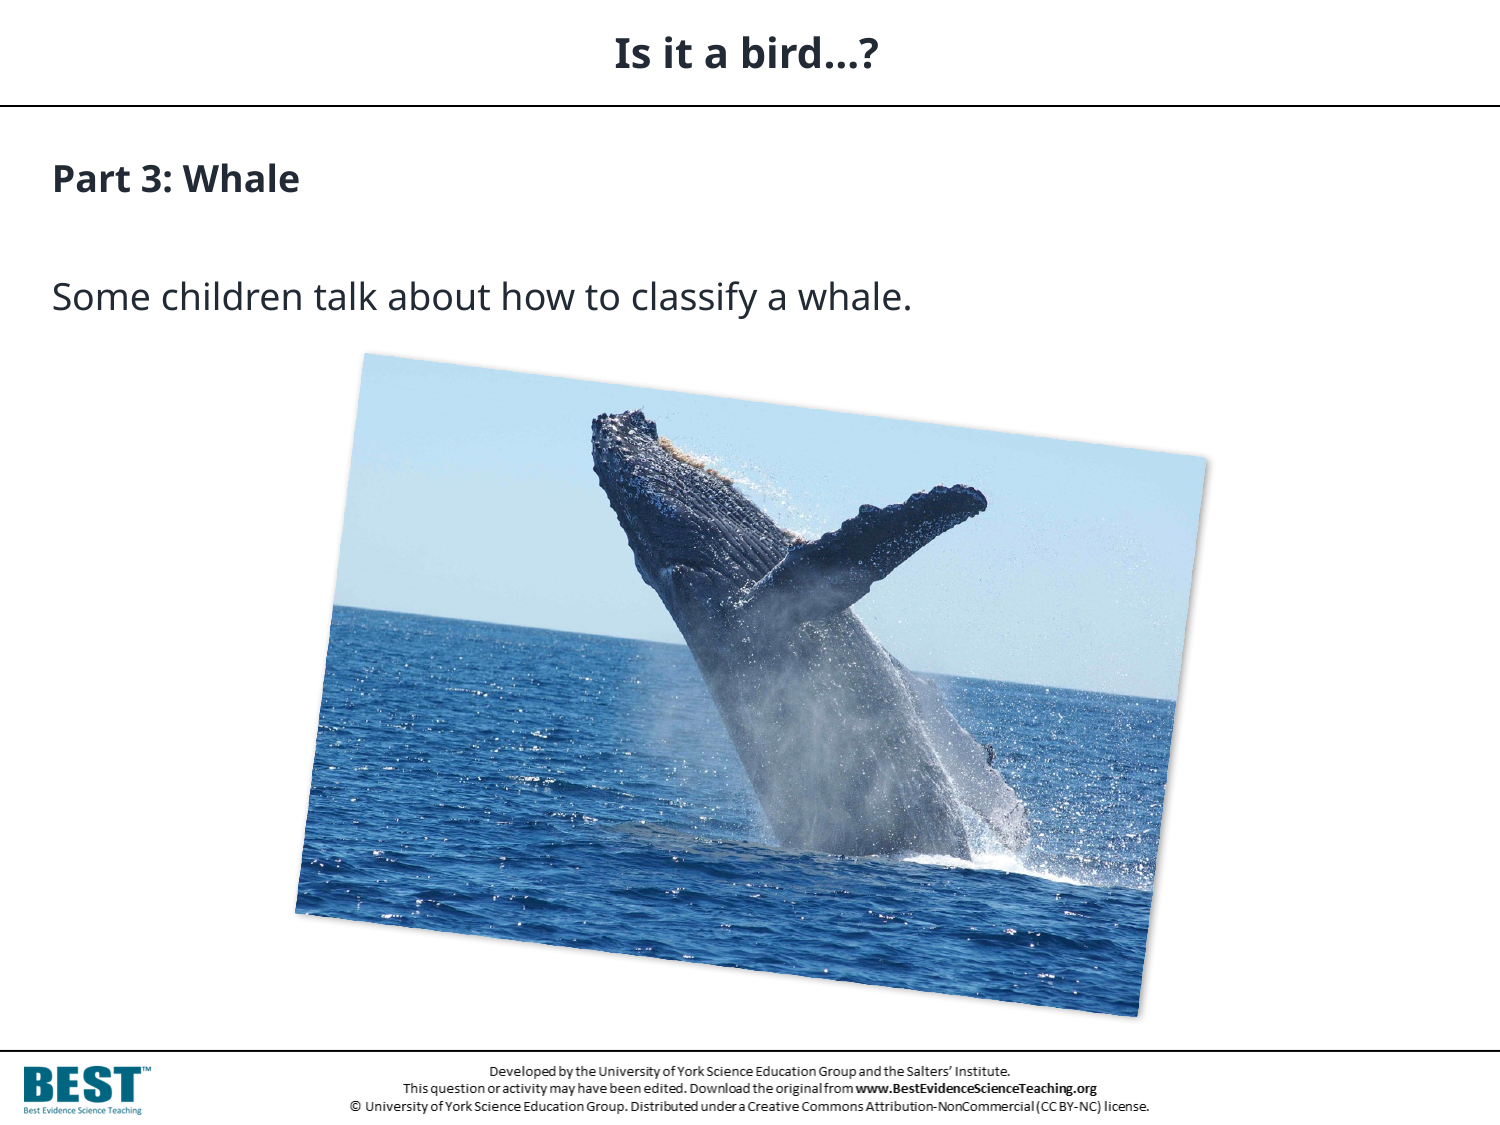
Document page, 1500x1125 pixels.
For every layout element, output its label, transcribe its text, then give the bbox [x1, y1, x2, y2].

picture [0, 105, 1500, 1125]
text_box Is it a bird…? [23, 4, 1471, 99]
